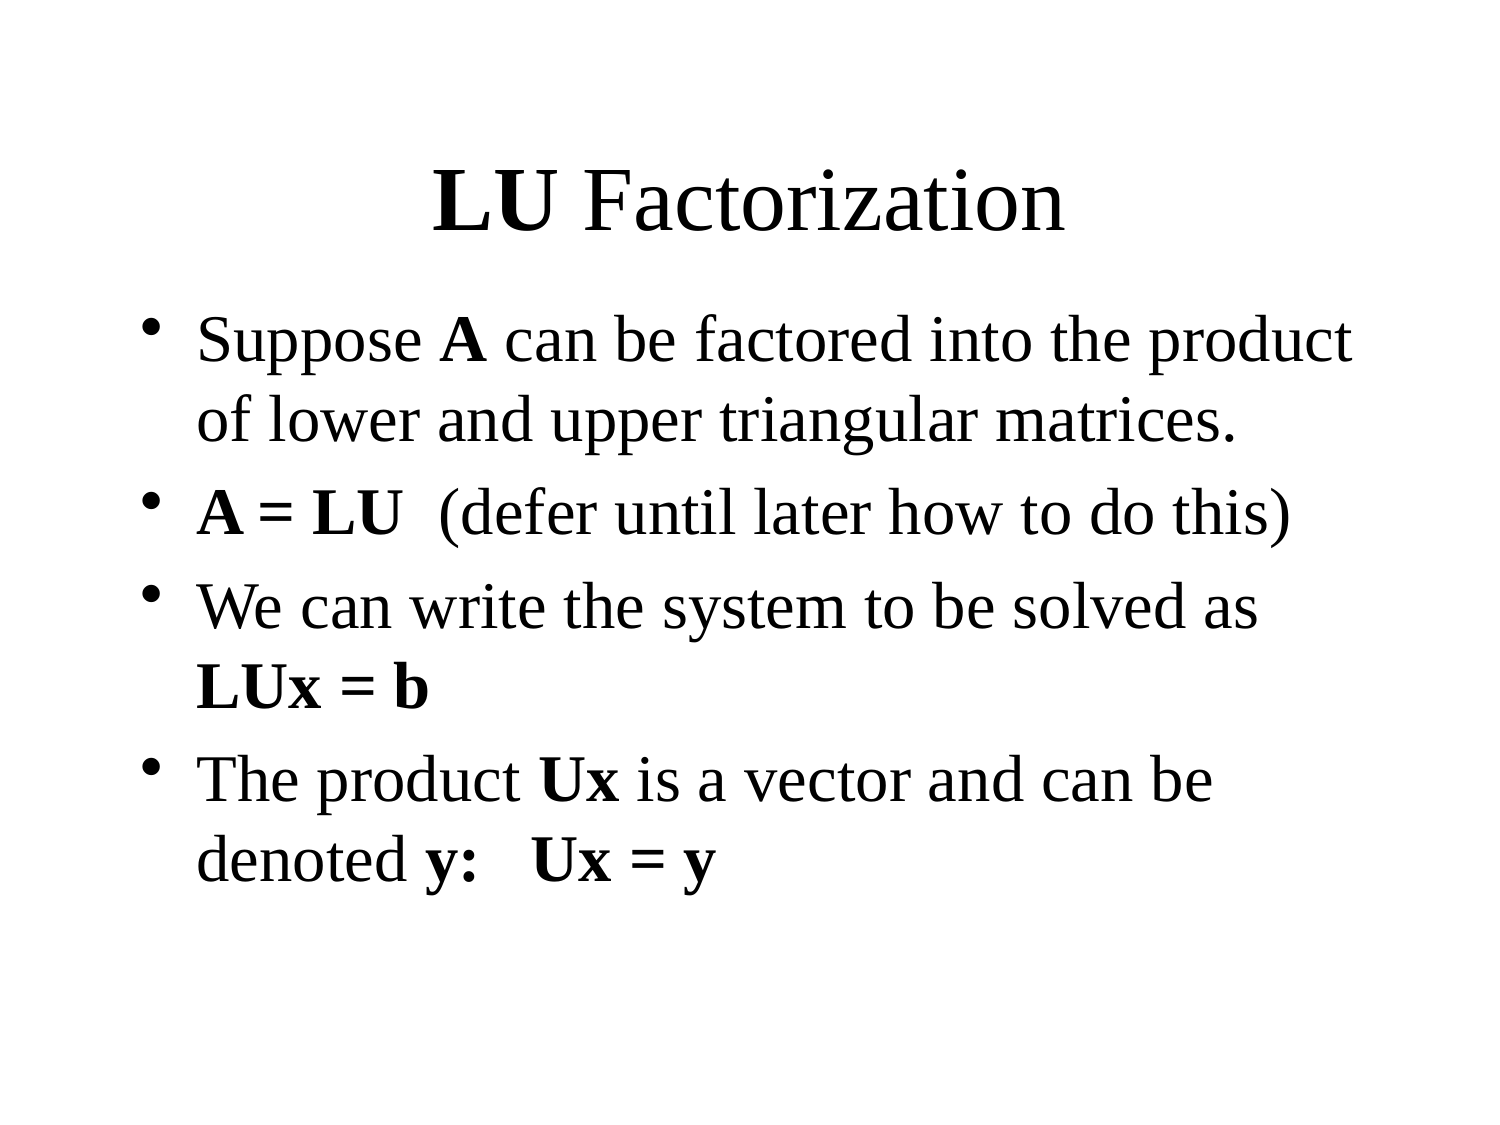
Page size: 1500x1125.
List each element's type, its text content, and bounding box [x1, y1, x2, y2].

list Suppose A can be factored into the product of lower and upper triangular matrices. A = LU (defer until later how to do this) We can write the system to be solved as LUx = b The product Ux is a vector and can be denoted y: Ux = y [124, 287, 1401, 1026]
title LU Factorization [112, 99, 1388, 288]
